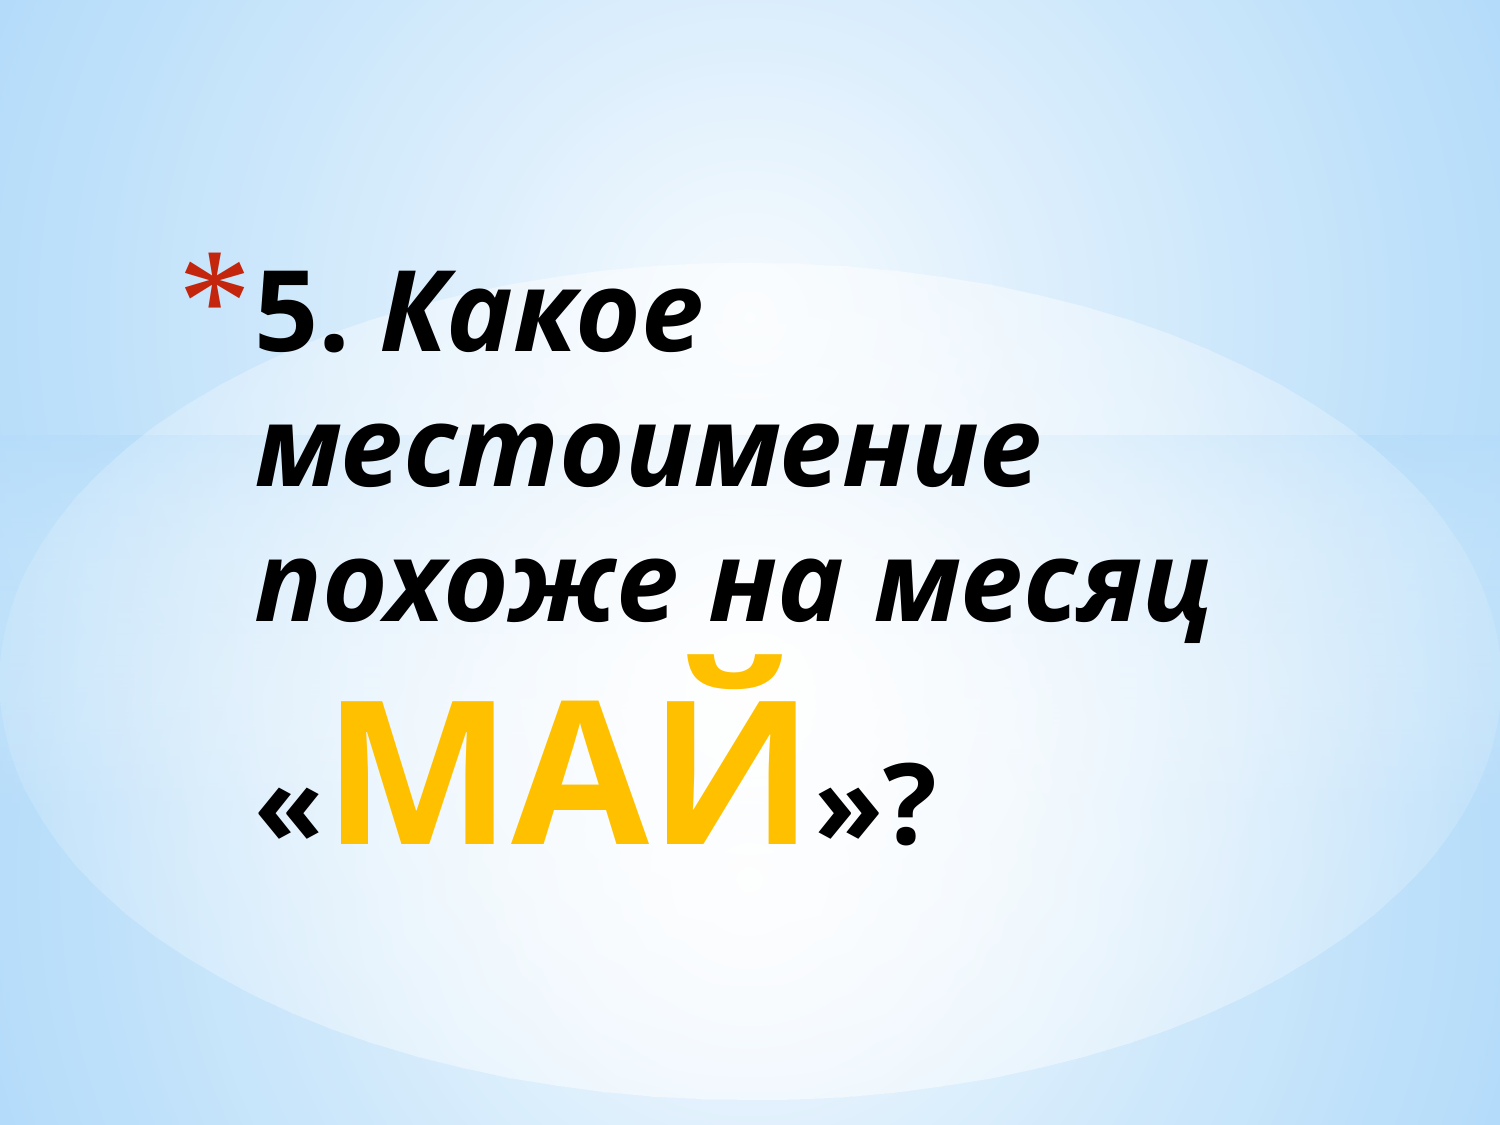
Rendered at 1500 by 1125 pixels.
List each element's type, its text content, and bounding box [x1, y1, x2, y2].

title 5. Какое местоимение похоже на месяц «МАЙ»? [134, 231, 1312, 1047]
